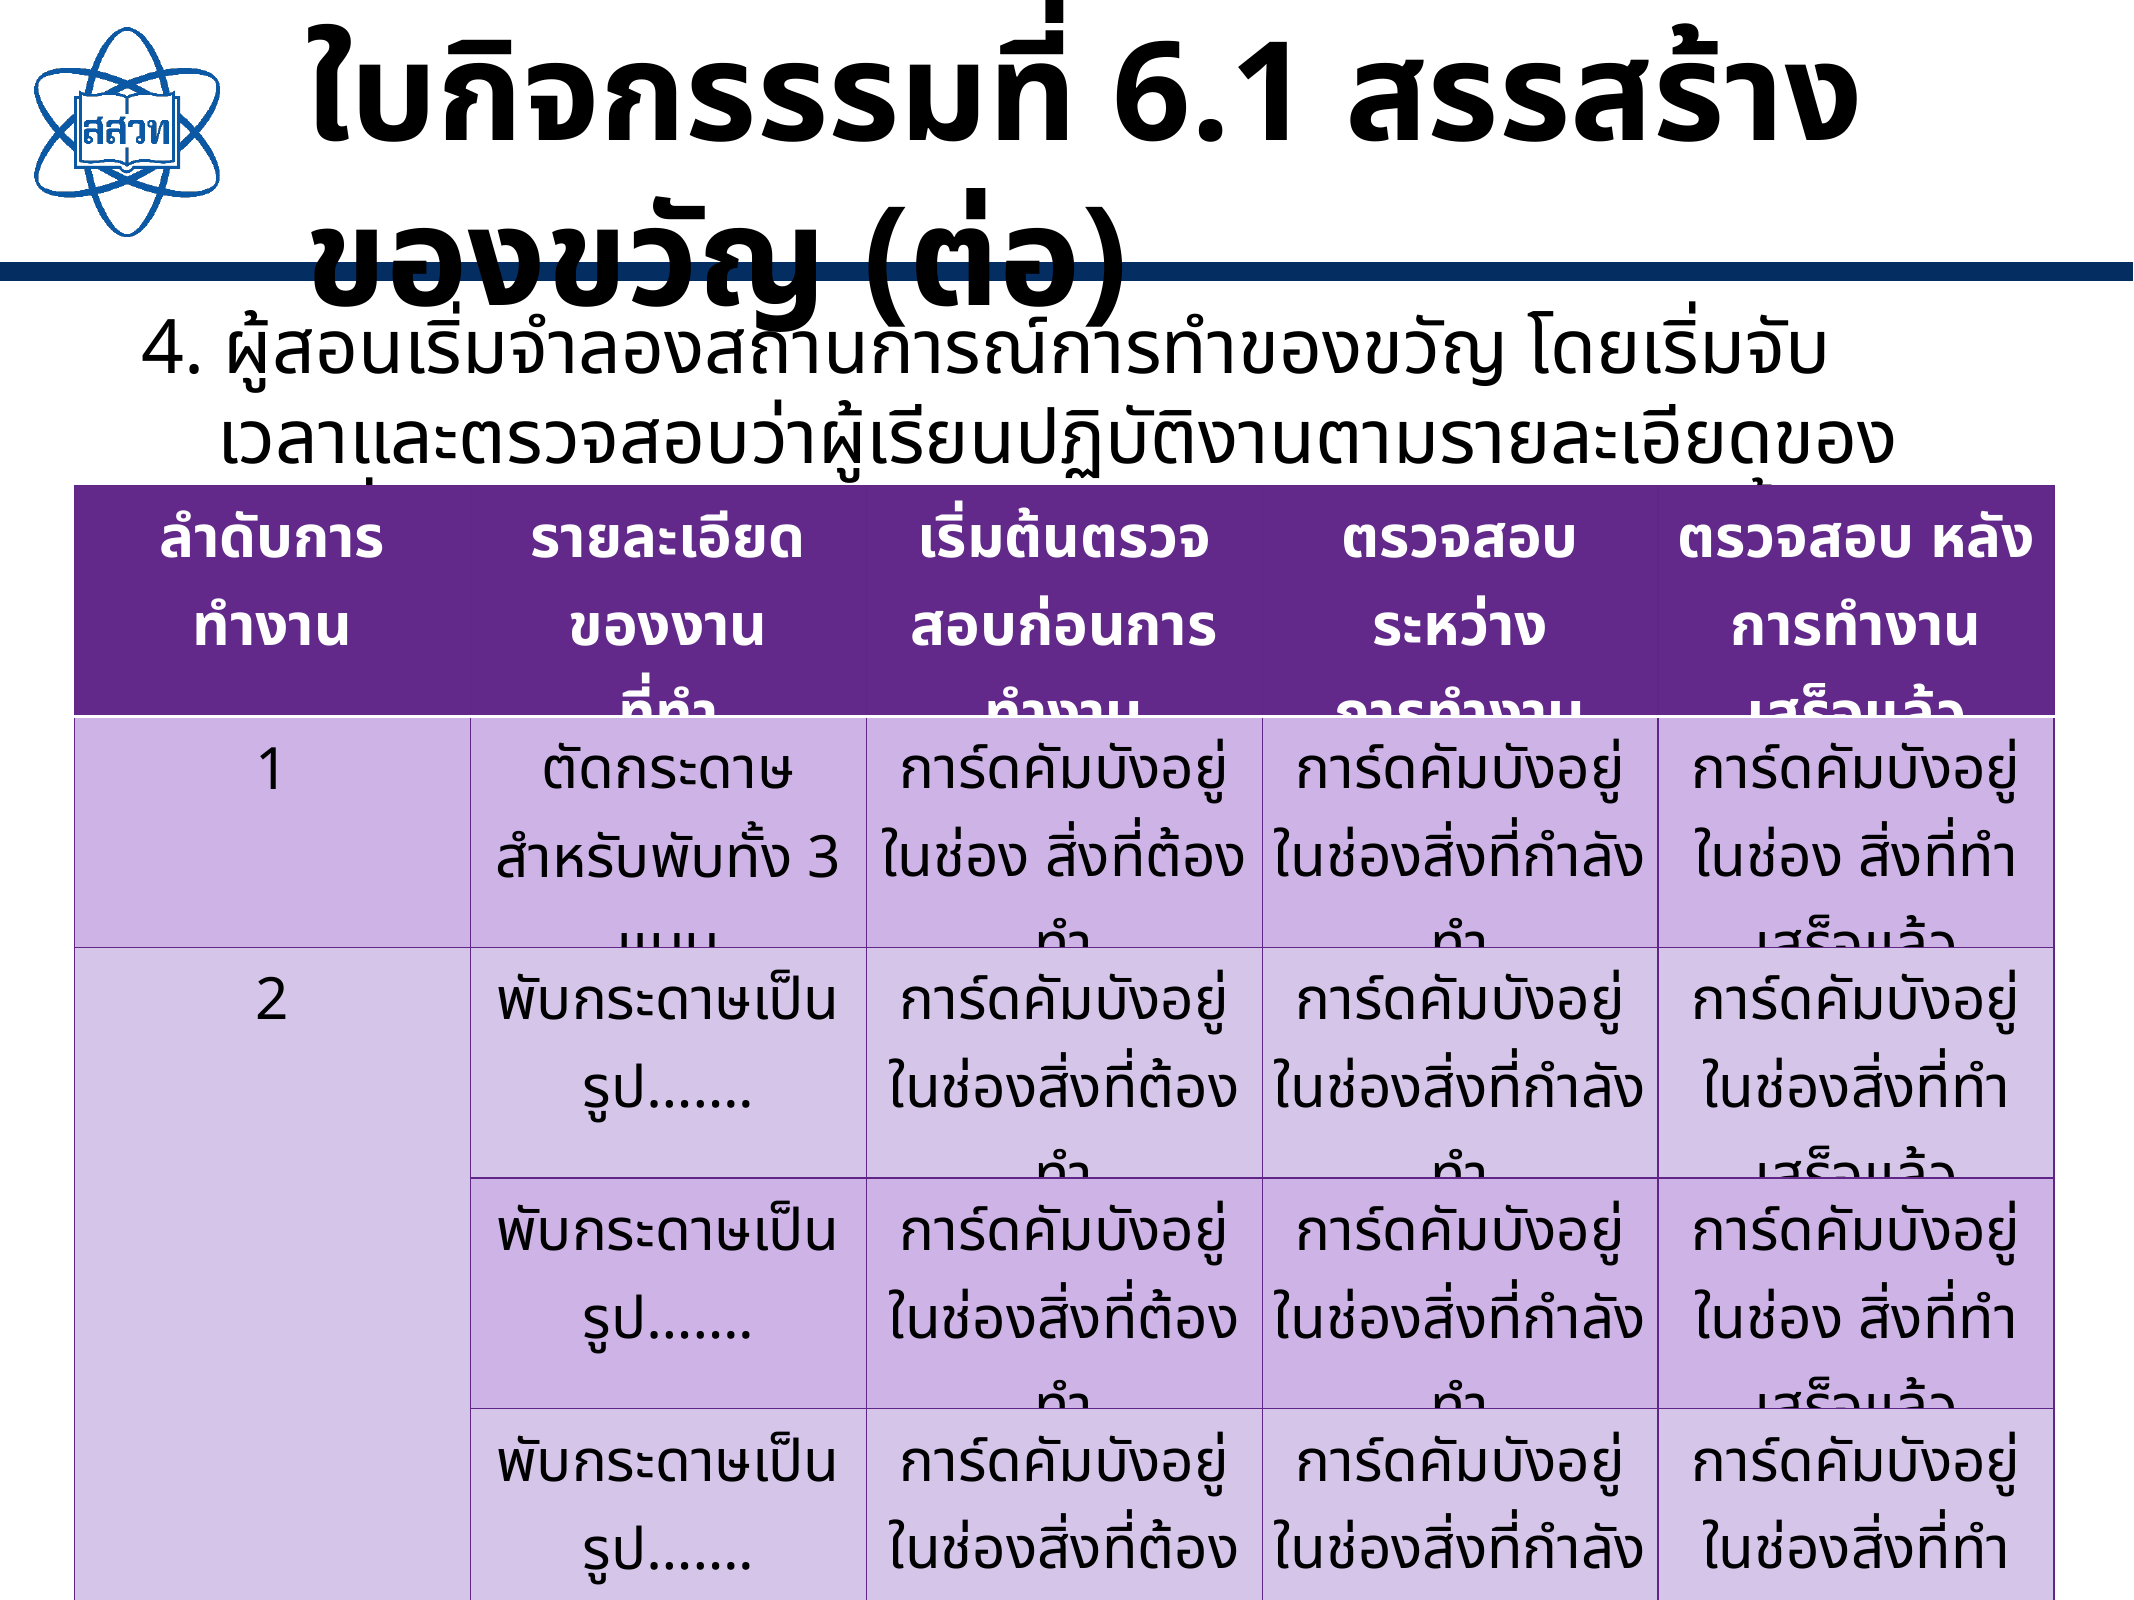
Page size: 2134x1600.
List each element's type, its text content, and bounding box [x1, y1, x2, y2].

table_cell 2 [75, 948, 470, 1600]
table_header ตรวจสอบ หลังการทำงาน เสร็จแล้ว [1659, 486, 2053, 715]
table_cell การ์ดคัมบังอยู่ในช่องสิ่งที่กำลังทำ [1263, 948, 1657, 1177]
table_header รายละเอียดของงาน ที่ทำ [471, 486, 866, 715]
table_cell การ์ดคัมบังอยู่ในช่องสิ่งที่ต้องทำ [867, 948, 1262, 1177]
text_box 4. ผู้สอนเริ่มจำลองสถานการณ์การทำของขวัญ โดยเริ่มจับเวลาและตรวจสอบว่าผู้เรียนปฏิบัติงานตามรายละเอียดของงานที่ได้รับมอบหมายได้ถูกต้องหรือไม่ โดยสังเกตดังนี้ [126, 290, 1974, 485]
table_cell 1 [75, 718, 470, 947]
table_cell พับกระดาษเป็นรูป……. [471, 1179, 866, 1408]
table_cell การ์ดคัมบังอยู่ในช่อง สิ่งที่ทำเสร็จแล้ว [1659, 718, 2053, 947]
picture [33, 27, 220, 237]
table_cell การ์ดคัมบังอยู่ ในช่อง สิ่งที่ทำเสร็จแล้ว [1659, 1179, 2053, 1408]
table_cell การ์ดคัมบังอยู่ในช่องสิ่งที่ต้องทำ [867, 1409, 1262, 1600]
table_cell การ์ดคัมบังอยู่ในช่องสิ่งที่ทำเสร็จแล้ว [1659, 948, 2053, 1177]
table_header เริ่มต้นตรวจสอบก่อนการทำงาน [867, 486, 1262, 715]
text_box ใบกิจกรรรมที่ 6.1 สรรสร้างของขวัญ (ต่อ) [296, 274, 1974, 290]
table_cell การ์ดคัมบังอยู่ในช่อง สิ่งที่ต้องทำ [867, 718, 1262, 947]
table_header ลำดับการทำงาน [75, 486, 470, 715]
table_cell การ์ดคัมบังอยู่ในช่องสิ่งที่กำลังทำ [1263, 1179, 1657, 1408]
table_cell การ์ดคัมบังอยู่ในช่องสิ่งที่ทำเสร็จแล้ว [1659, 1409, 2053, 1600]
table_cell การ์ดคัมบังอยู่ในช่องสิ่งที่กำลังทำ [1263, 1409, 1657, 1600]
table_cell พับกระดาษเป็นรูป……. [471, 1409, 866, 1600]
table_header ตรวจสอบระหว่าง การทำงาน [1263, 486, 1657, 715]
text_box ใบกิจกรรรมที่ 6.1 สรรสร้างของขวัญ (ต่อ) [296, 0, 1974, 269]
table_cell การ์ดคัมบังอยู่ในช่องสิ่งที่ต้องทำ [867, 1179, 1262, 1408]
table_cell พับกระดาษเป็นรูป……. [471, 948, 866, 1177]
table_cell การ์ดคัมบังอยู่ในช่องสิ่งที่กำลังทำ [1263, 718, 1657, 947]
table_cell ตัดกระดาษสำหรับพับทั้ง 3 แบบ [471, 718, 866, 947]
